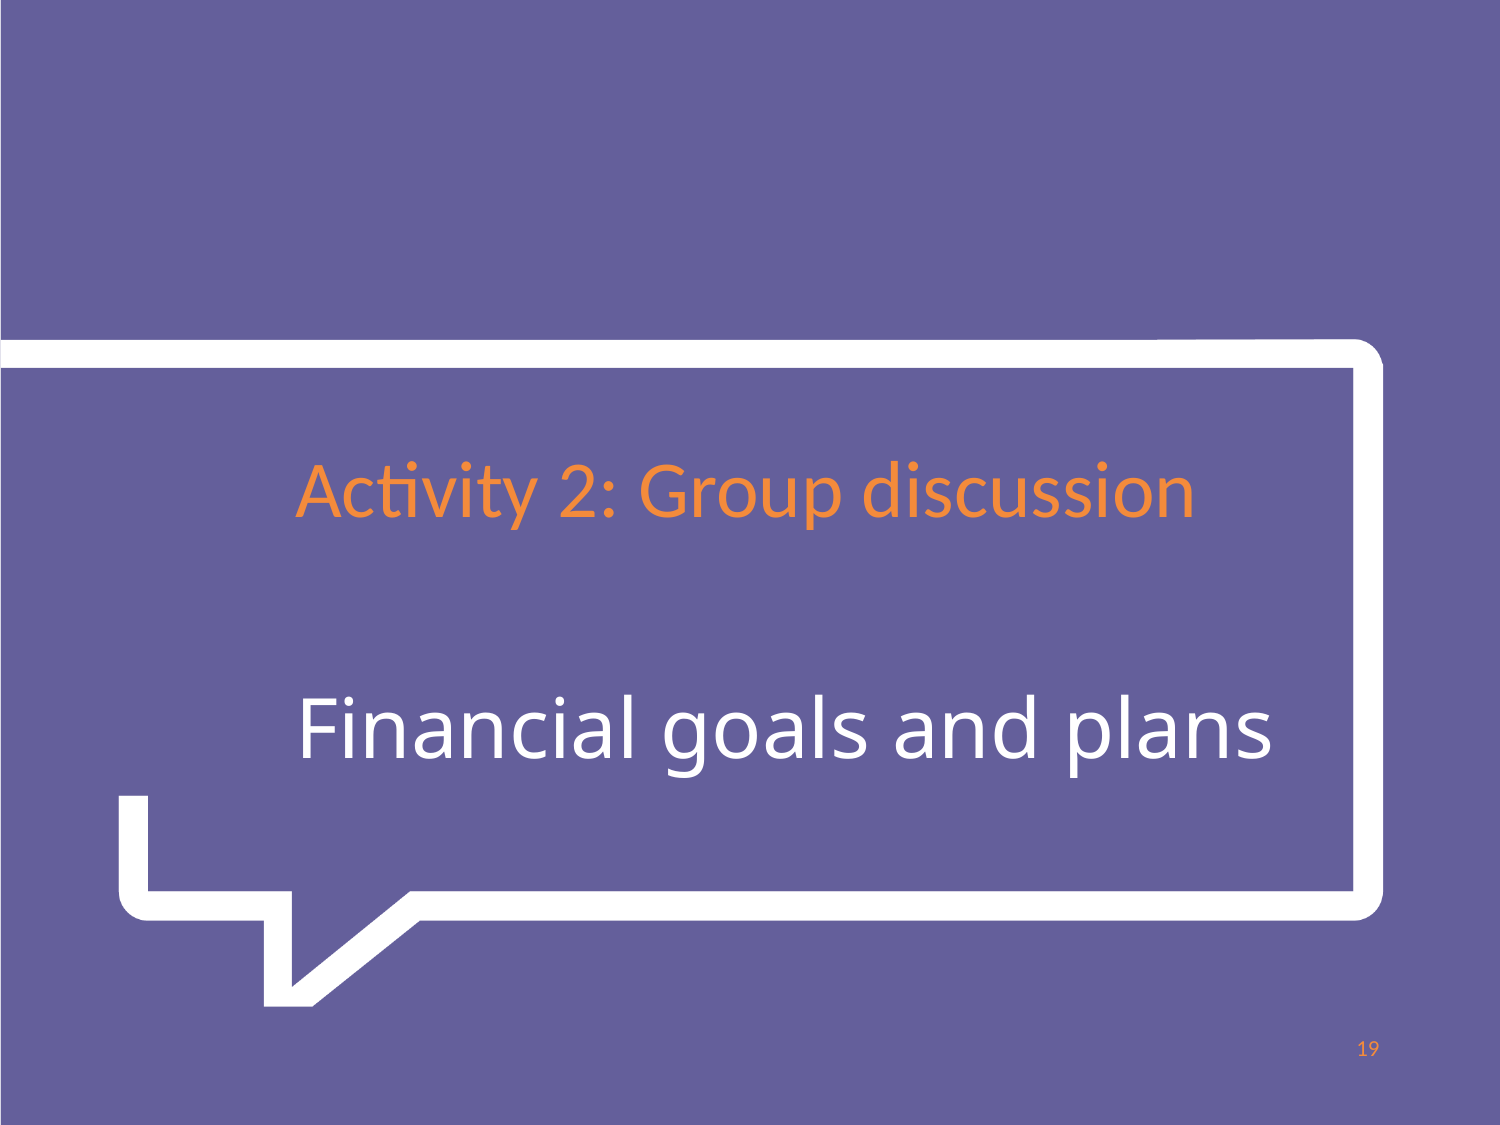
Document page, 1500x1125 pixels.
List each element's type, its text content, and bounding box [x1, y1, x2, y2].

list Activity 2: Group discussion [294, 447, 1304, 567]
slide_number 19 [1353, 1035, 1381, 1062]
list Financial goals and plans [294, 720, 1304, 1017]
picture [0, 0, 1500, 1125]
